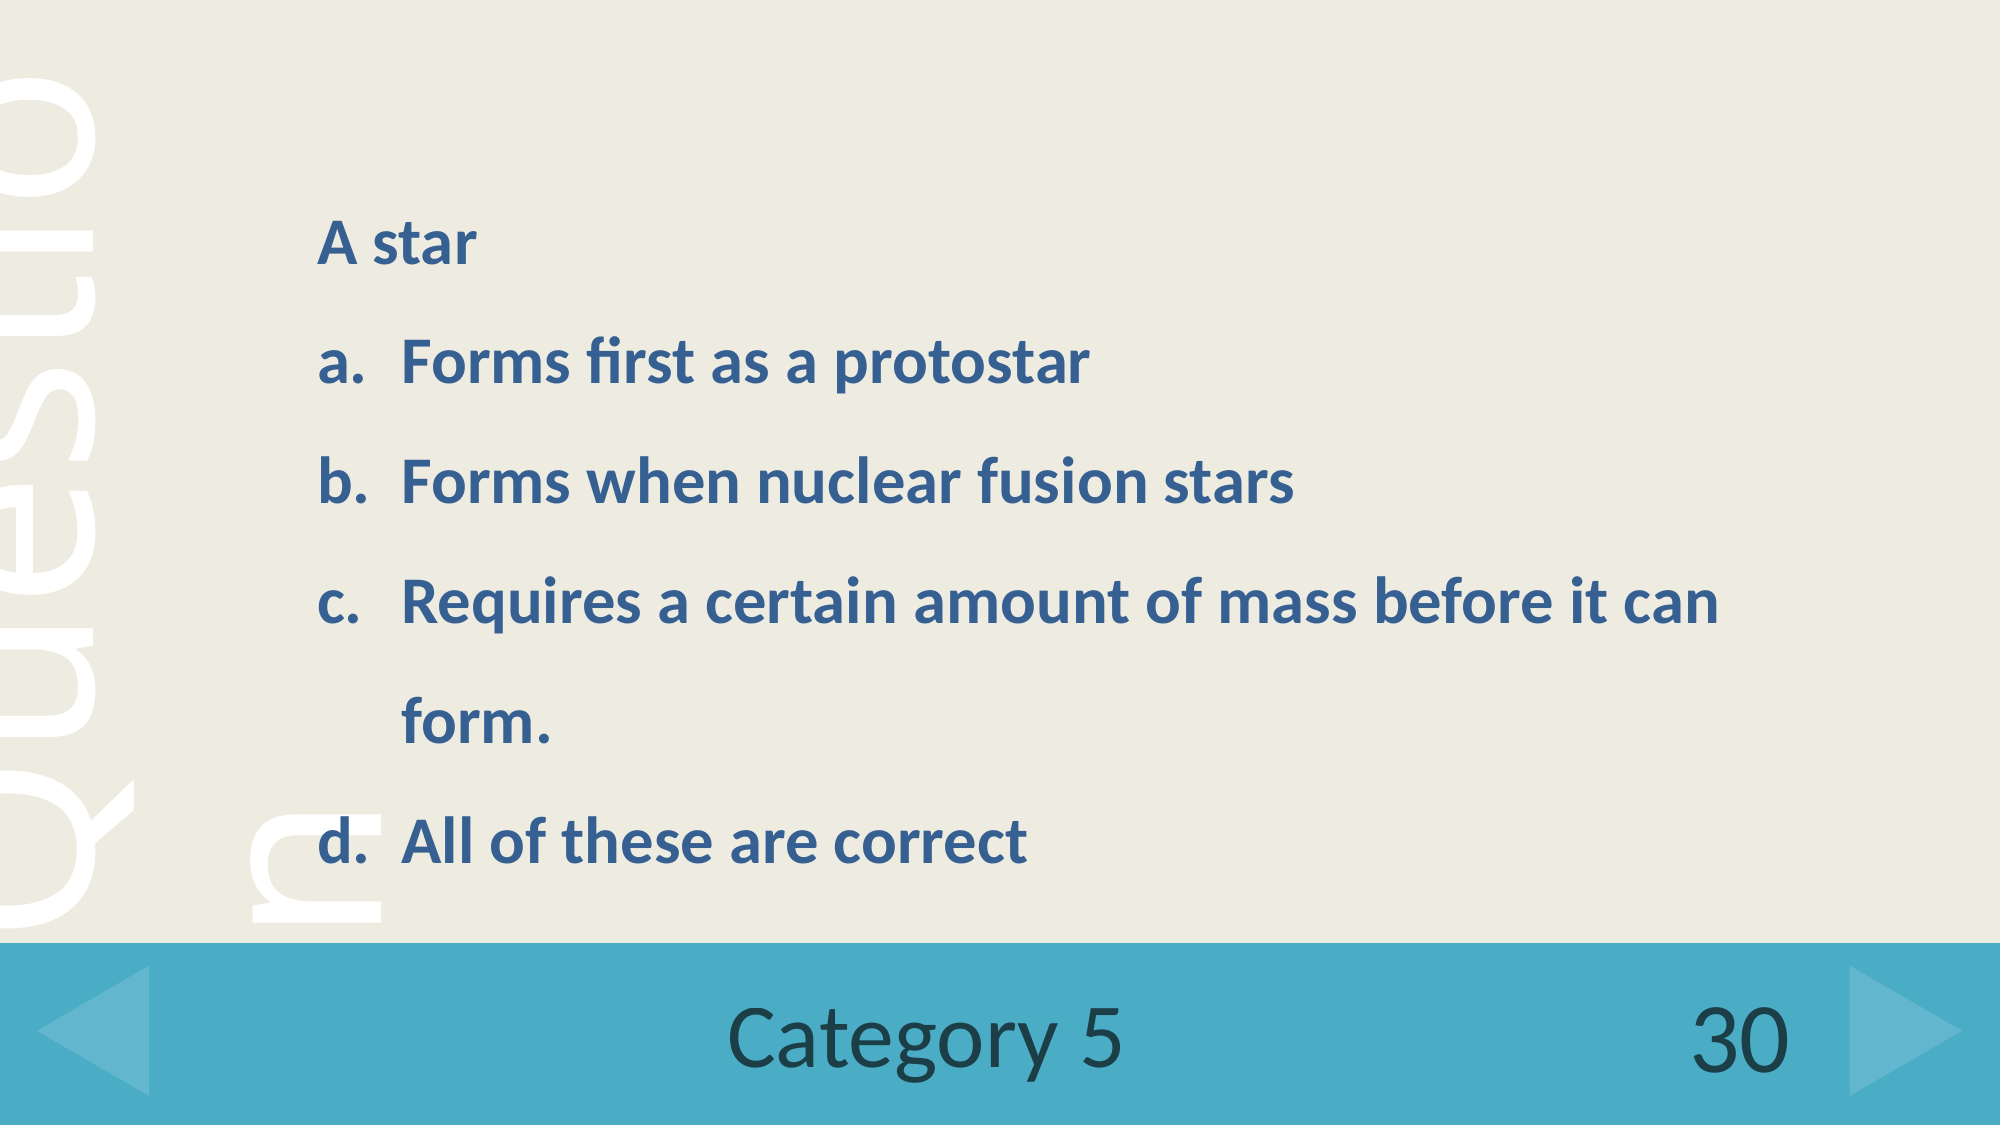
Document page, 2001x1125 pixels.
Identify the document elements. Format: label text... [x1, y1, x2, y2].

list A star Forms first as a protostar Forms when nuclear fusion stars Requires a certain amount of mass before it can form. All of these are correct [302, 161, 1881, 874]
title Category 5 [26, 937, 1827, 1125]
